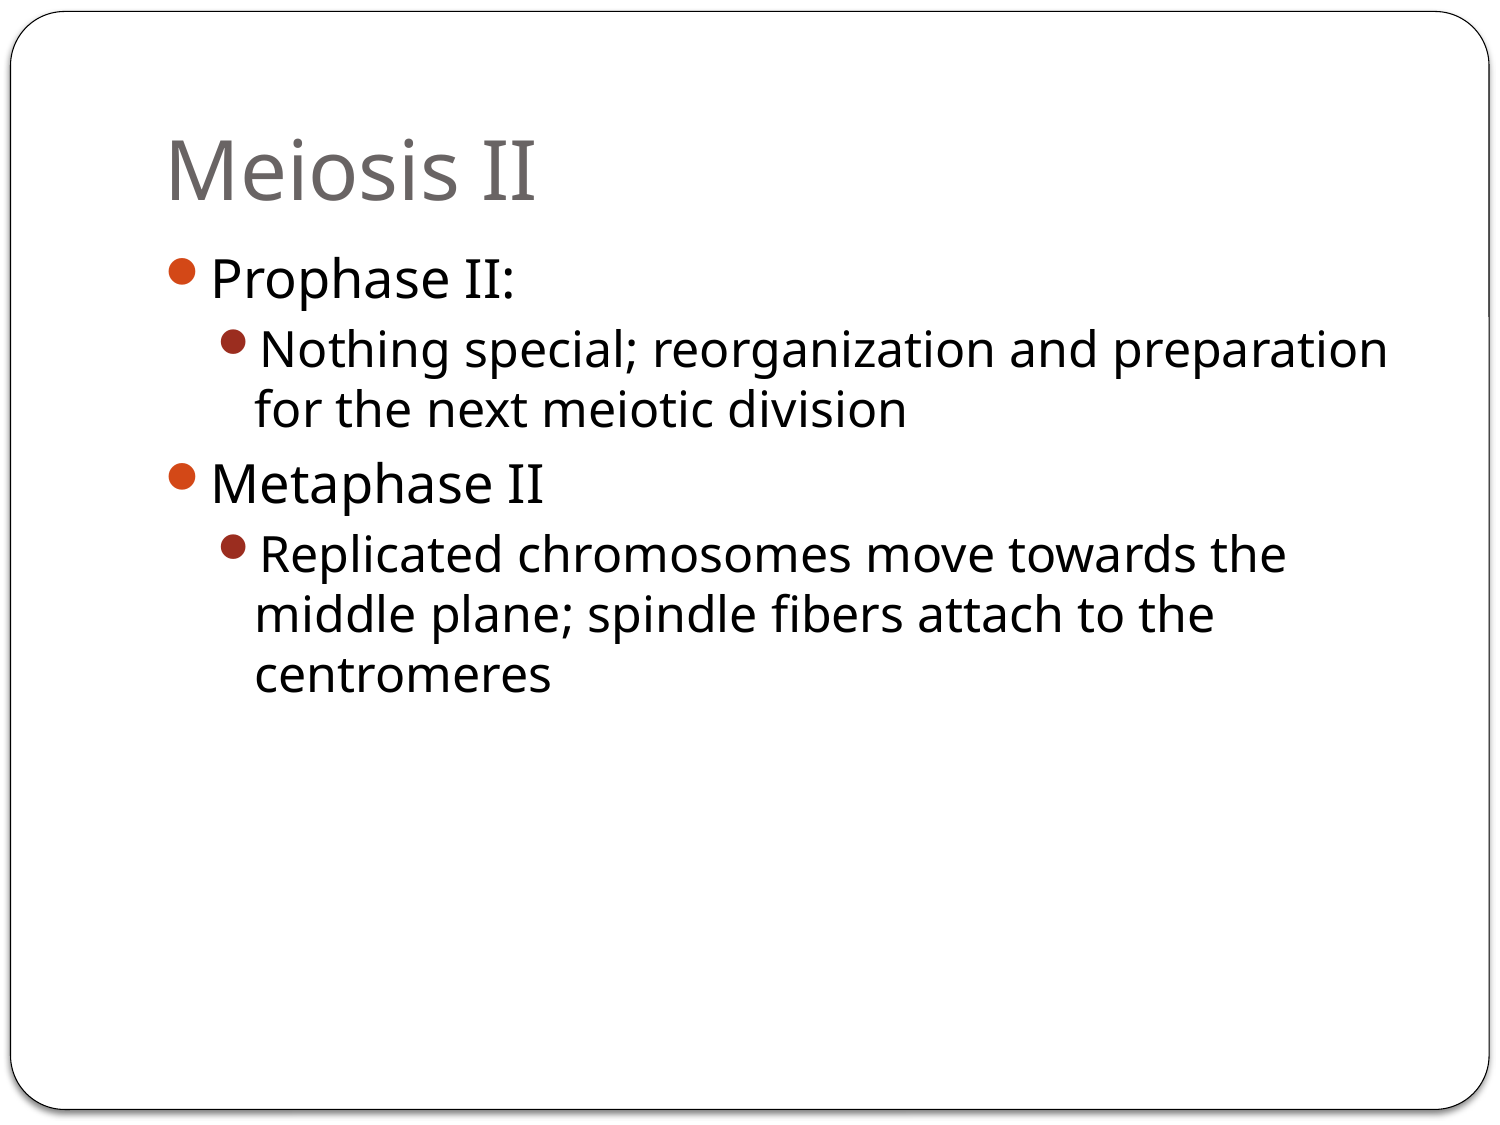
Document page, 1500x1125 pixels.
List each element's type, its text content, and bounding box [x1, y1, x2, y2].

list Prophase II: Nothing special; reorganization and preparation for the next meiotic division Metaphase II Replicated chromosomes move towards the middle plane; spindle fibers attach to the centromeres [150, 237, 1425, 988]
title Meiosis II [150, 45, 1425, 233]
